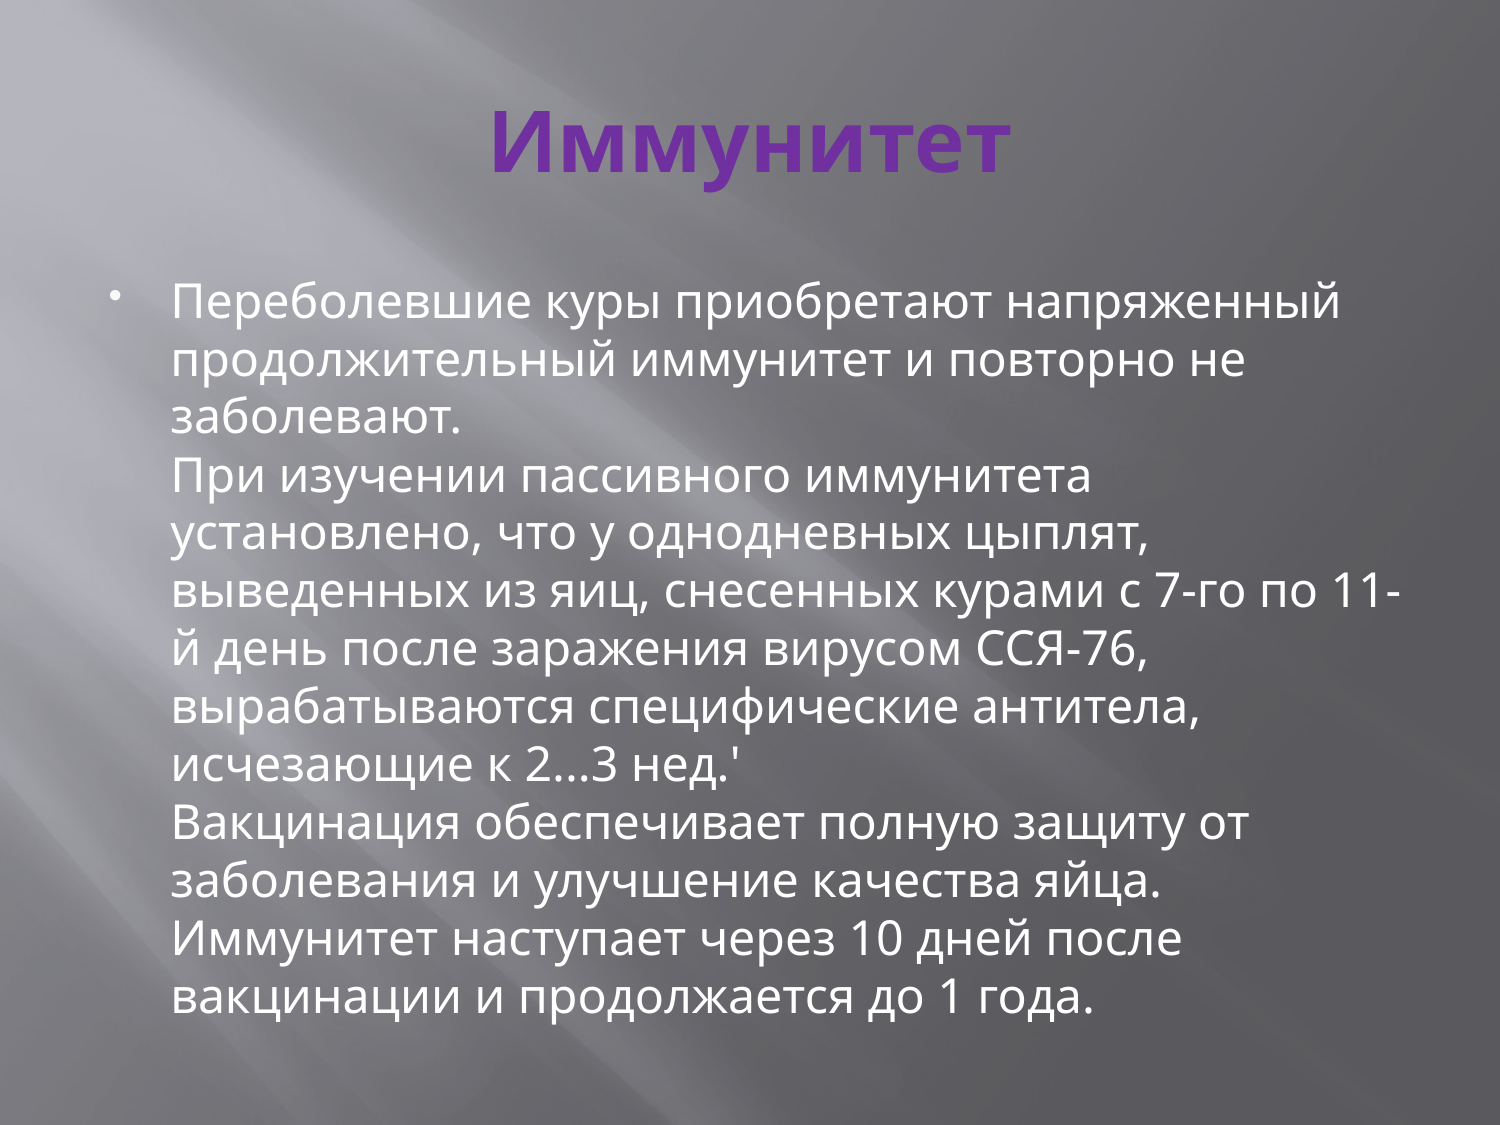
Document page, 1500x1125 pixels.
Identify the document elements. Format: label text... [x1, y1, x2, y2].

title Иммунитет [75, 45, 1425, 233]
list Переболевшие куры приобретают напряженный продолжительный иммунитет и повторно не заболевают. При изучении пассивного иммунитета установлено, что у однодневных цыплят, выведенных из яиц, снесенных курами с 7-го по 11-й день после заражения вирусом ССЯ-76, вырабатываются специфические антитела, исчезающие к 2...3 нед.' Вакцинация обеспечивает полную защиту от заболевания и улучшение качества яйца. Иммунитет наступает через 10 дней после вакцинации и продолжается до 1 года. [75, 262, 1425, 1035]
